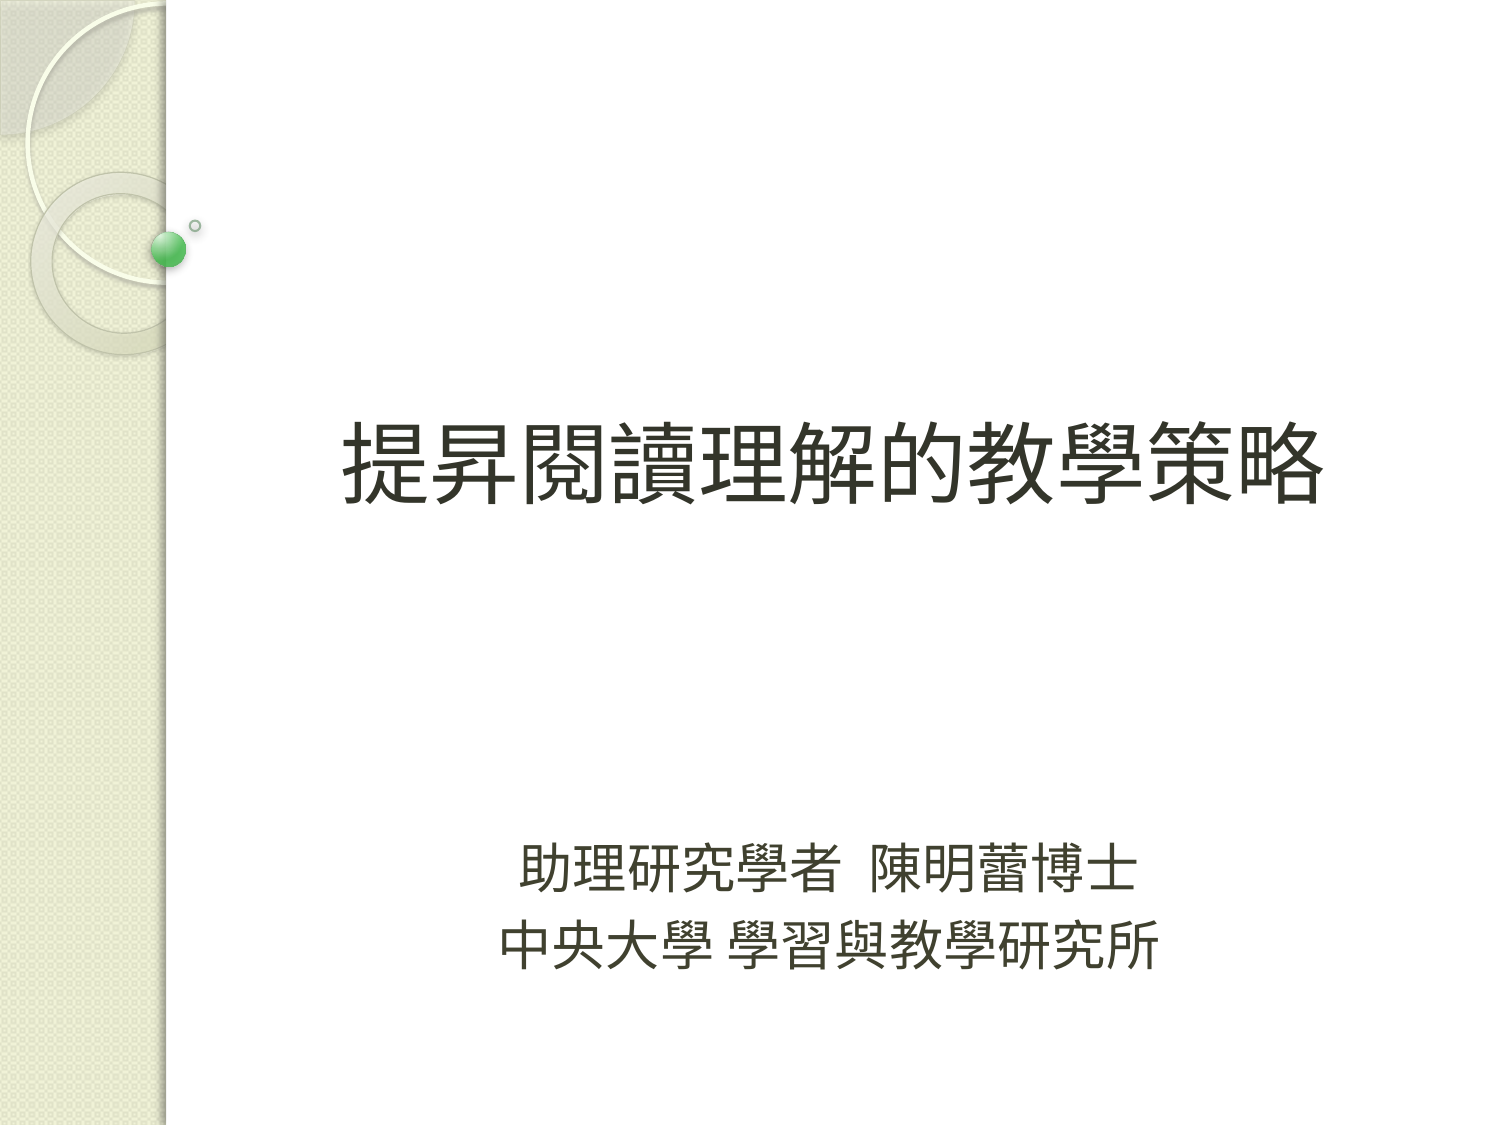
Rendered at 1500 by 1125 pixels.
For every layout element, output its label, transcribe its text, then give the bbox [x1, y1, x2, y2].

title 提昇閱讀理解的教學策略 [230, 267, 1436, 523]
subtitle 助理研究學者 陳明蕾博士 中央大學 學習與教學研究所 [407, 834, 1247, 1015]
